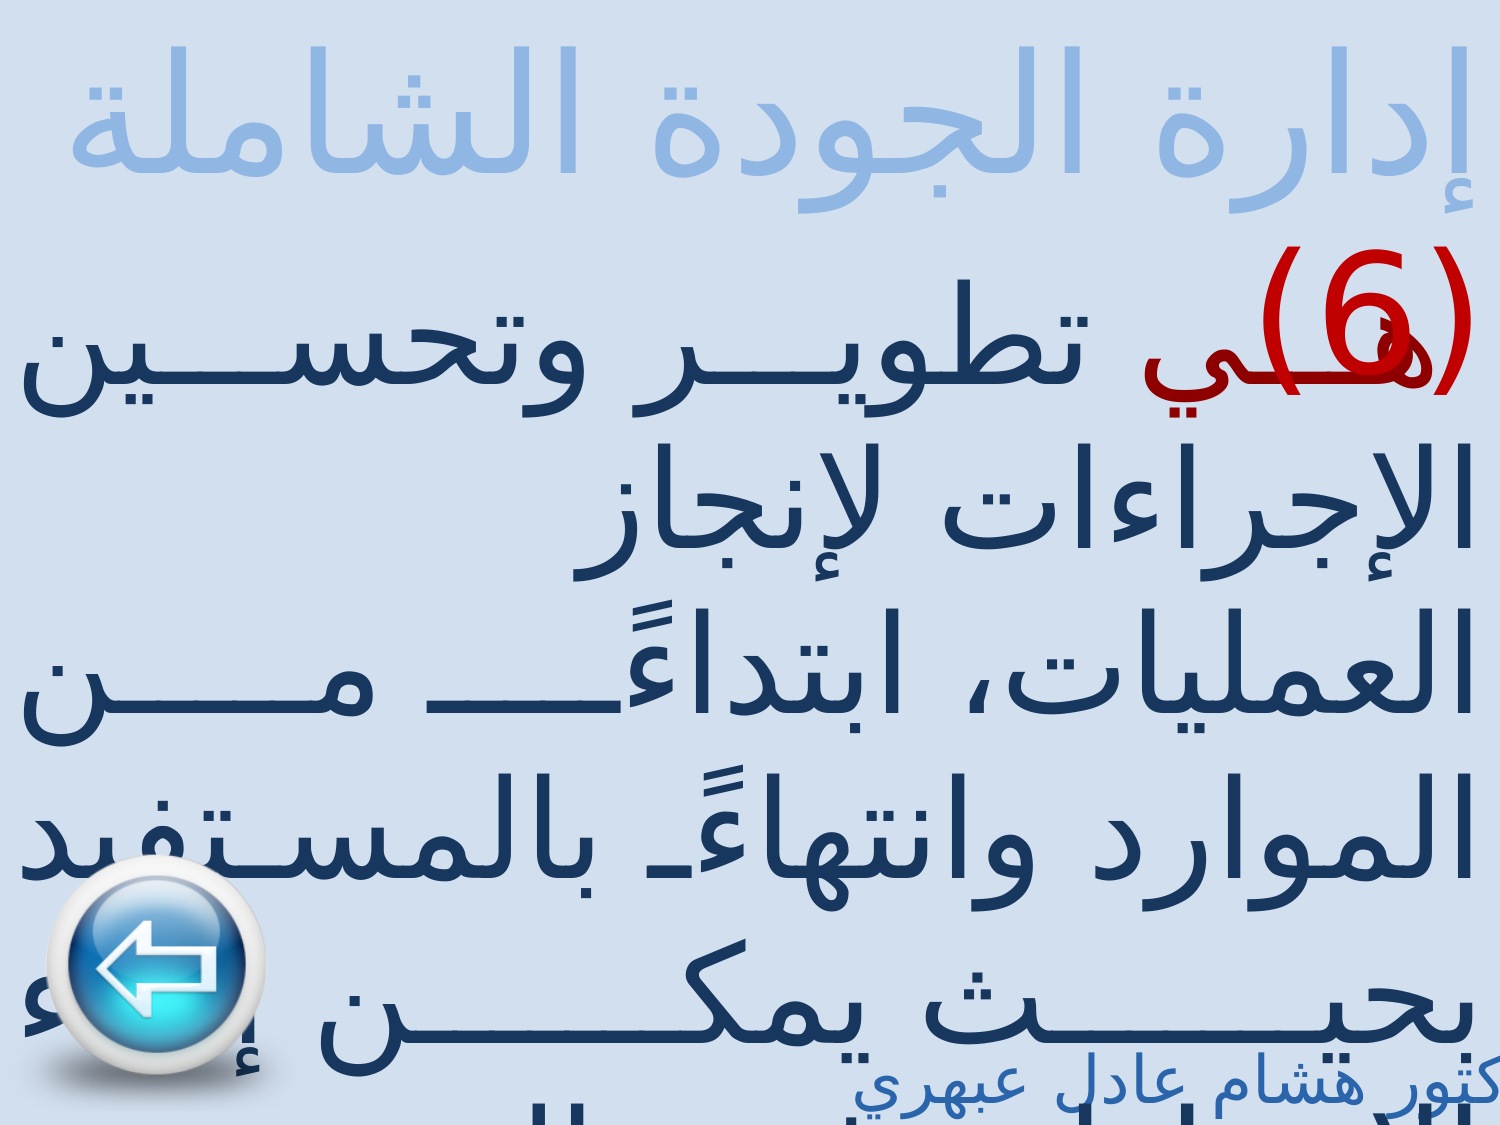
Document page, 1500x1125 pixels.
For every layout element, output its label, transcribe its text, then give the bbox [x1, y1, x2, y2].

picture [0, 812, 313, 1125]
text_box إدارة الجودة الشاملة (6) [0, 0, 1500, 415]
text_box هي تطوير وتحسين الإجراءات لإنجاز العمليات، ابتداءً من الموارد وانتهاءً بالمستفيد بحيث يمكن إلغاء الإجراءات غير الضرورية أو المكررة التي لا تضيف أي فائدة للمستفيد. [0, 415, 1500, 1125]
